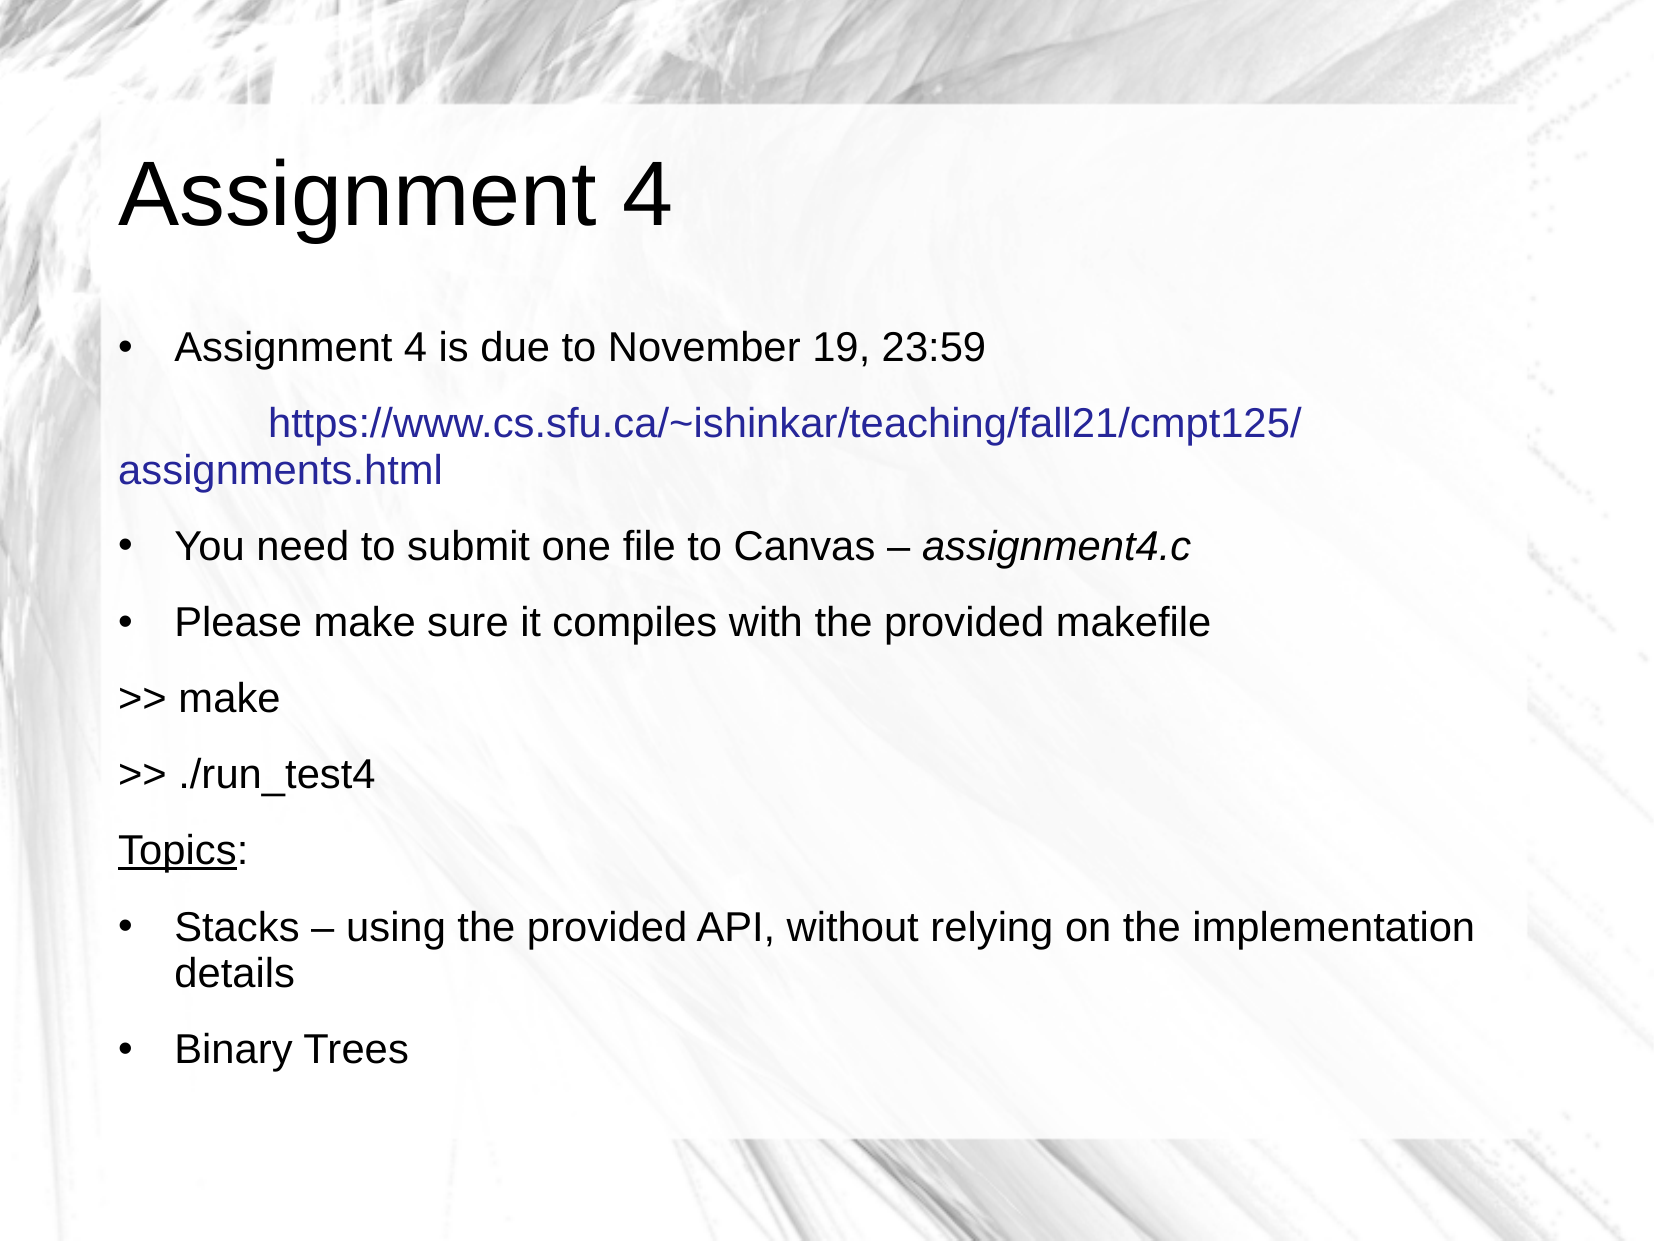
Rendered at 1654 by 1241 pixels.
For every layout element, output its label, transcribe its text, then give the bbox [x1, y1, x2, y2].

picture [0, 0, 1654, 1241]
title Assignment 4 [118, 112, 1504, 278]
list Assignment 4 is due to November 19, 23:59 https://www.cs.sfu.ca/~ishinkar/teaching/fall21/cmpt125/assignments.html You need to submit one file to Canvas – assignment4.c Please make sure it compiles with the provided makefile >> make >> ./run_test4 Topics: Stacks – using the provided API, without relying on the implementation details Binary Trees [118, 319, 1571, 1102]
